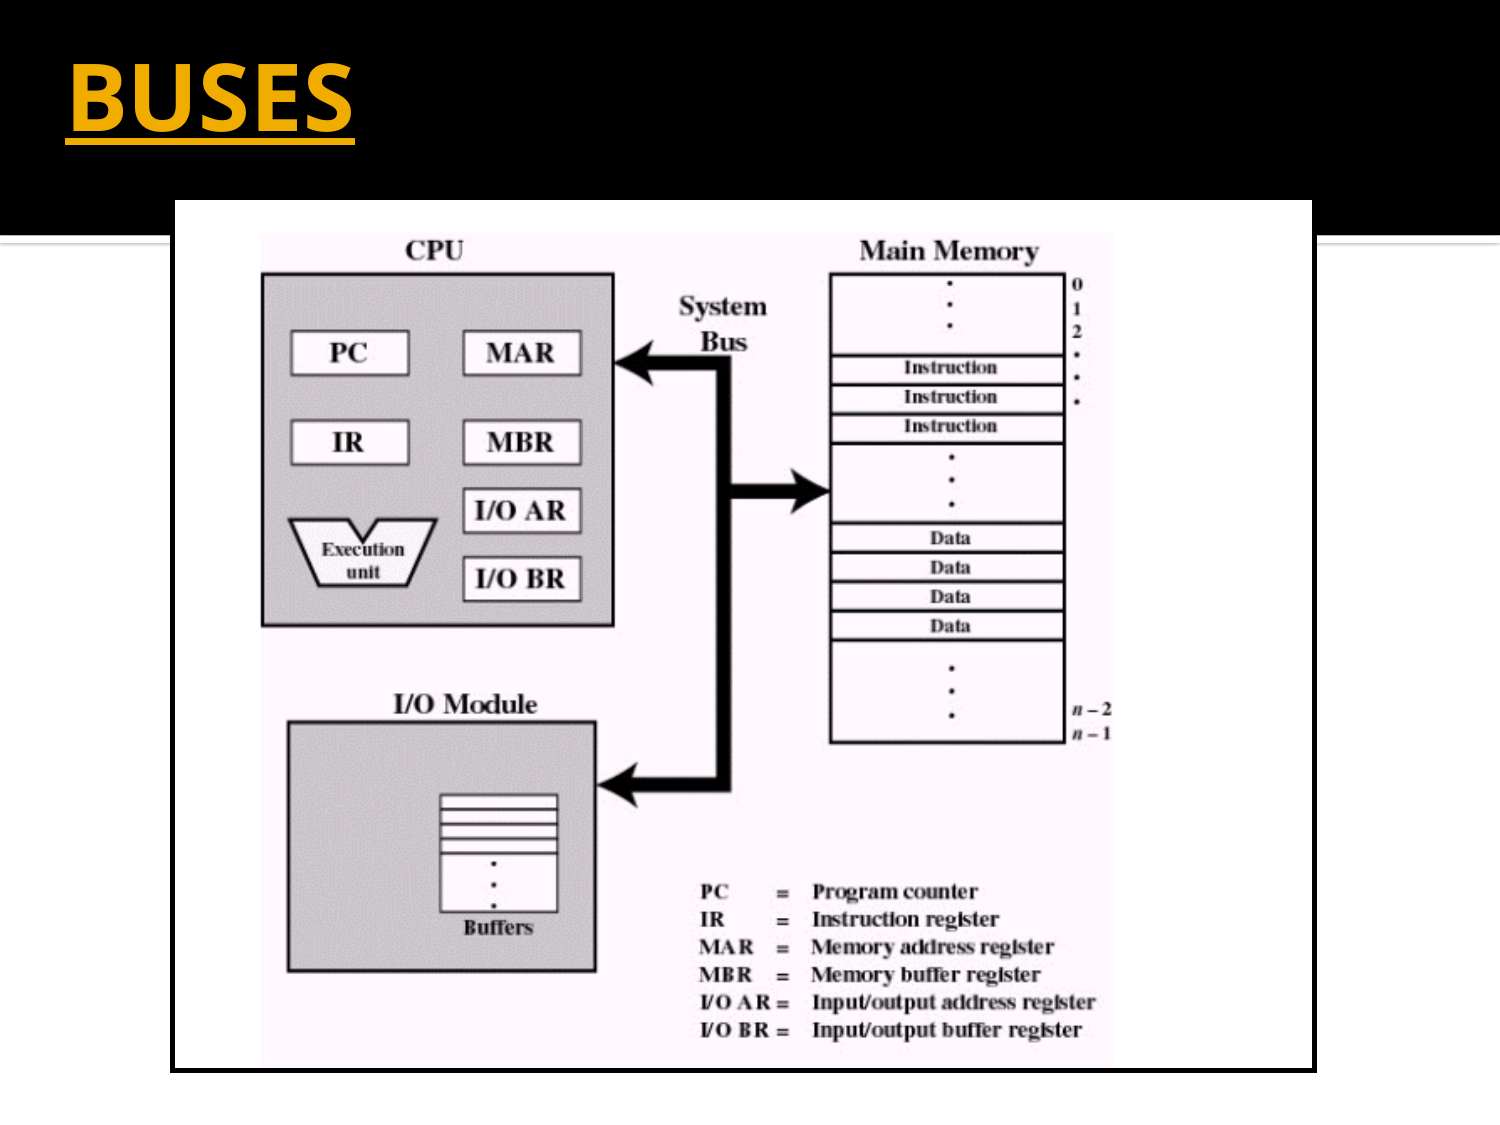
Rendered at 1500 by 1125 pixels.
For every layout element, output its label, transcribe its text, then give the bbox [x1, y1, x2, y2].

title BUSES [50, 24, 1388, 163]
picture [174, 199, 1313, 1068]
list [37, 174, 1463, 1075]
